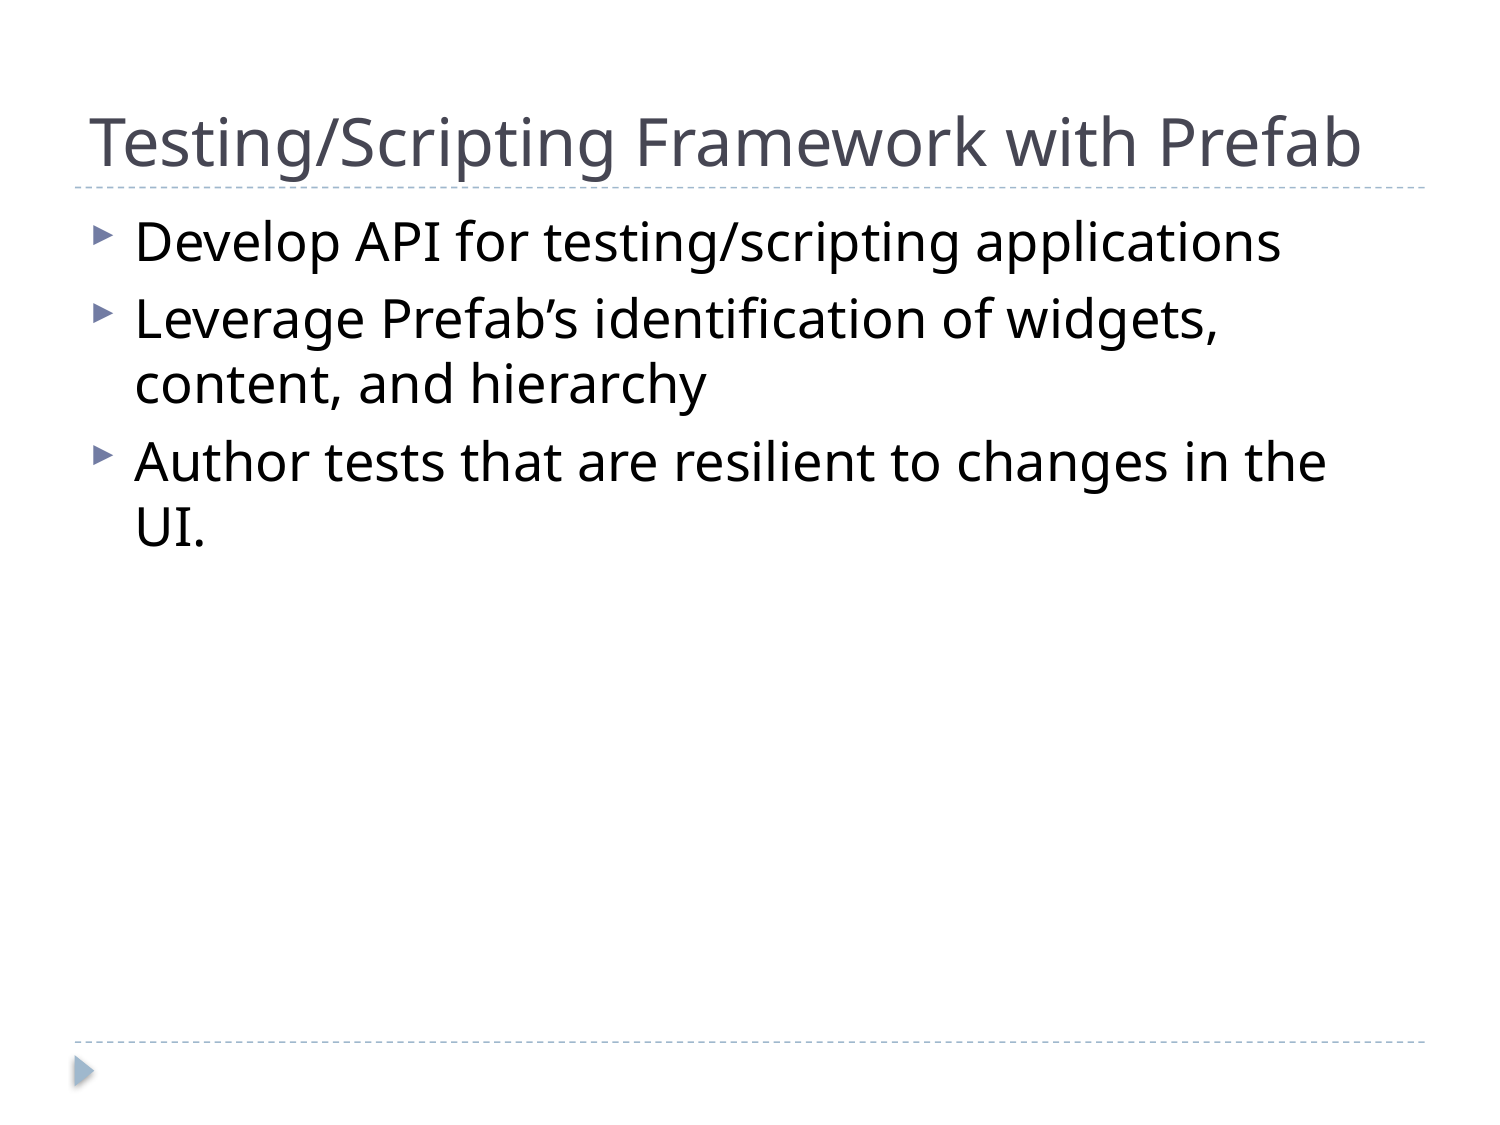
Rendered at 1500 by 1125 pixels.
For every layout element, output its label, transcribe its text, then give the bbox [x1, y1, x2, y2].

list Develop API for testing/scripting applications Leverage Prefab’s identification of widgets, content, and hierarchy Author tests that are resilient to changes in the UI. [75, 200, 1425, 1010]
title Testing/Scripting Framework with Prefab [75, 24, 1425, 188]
